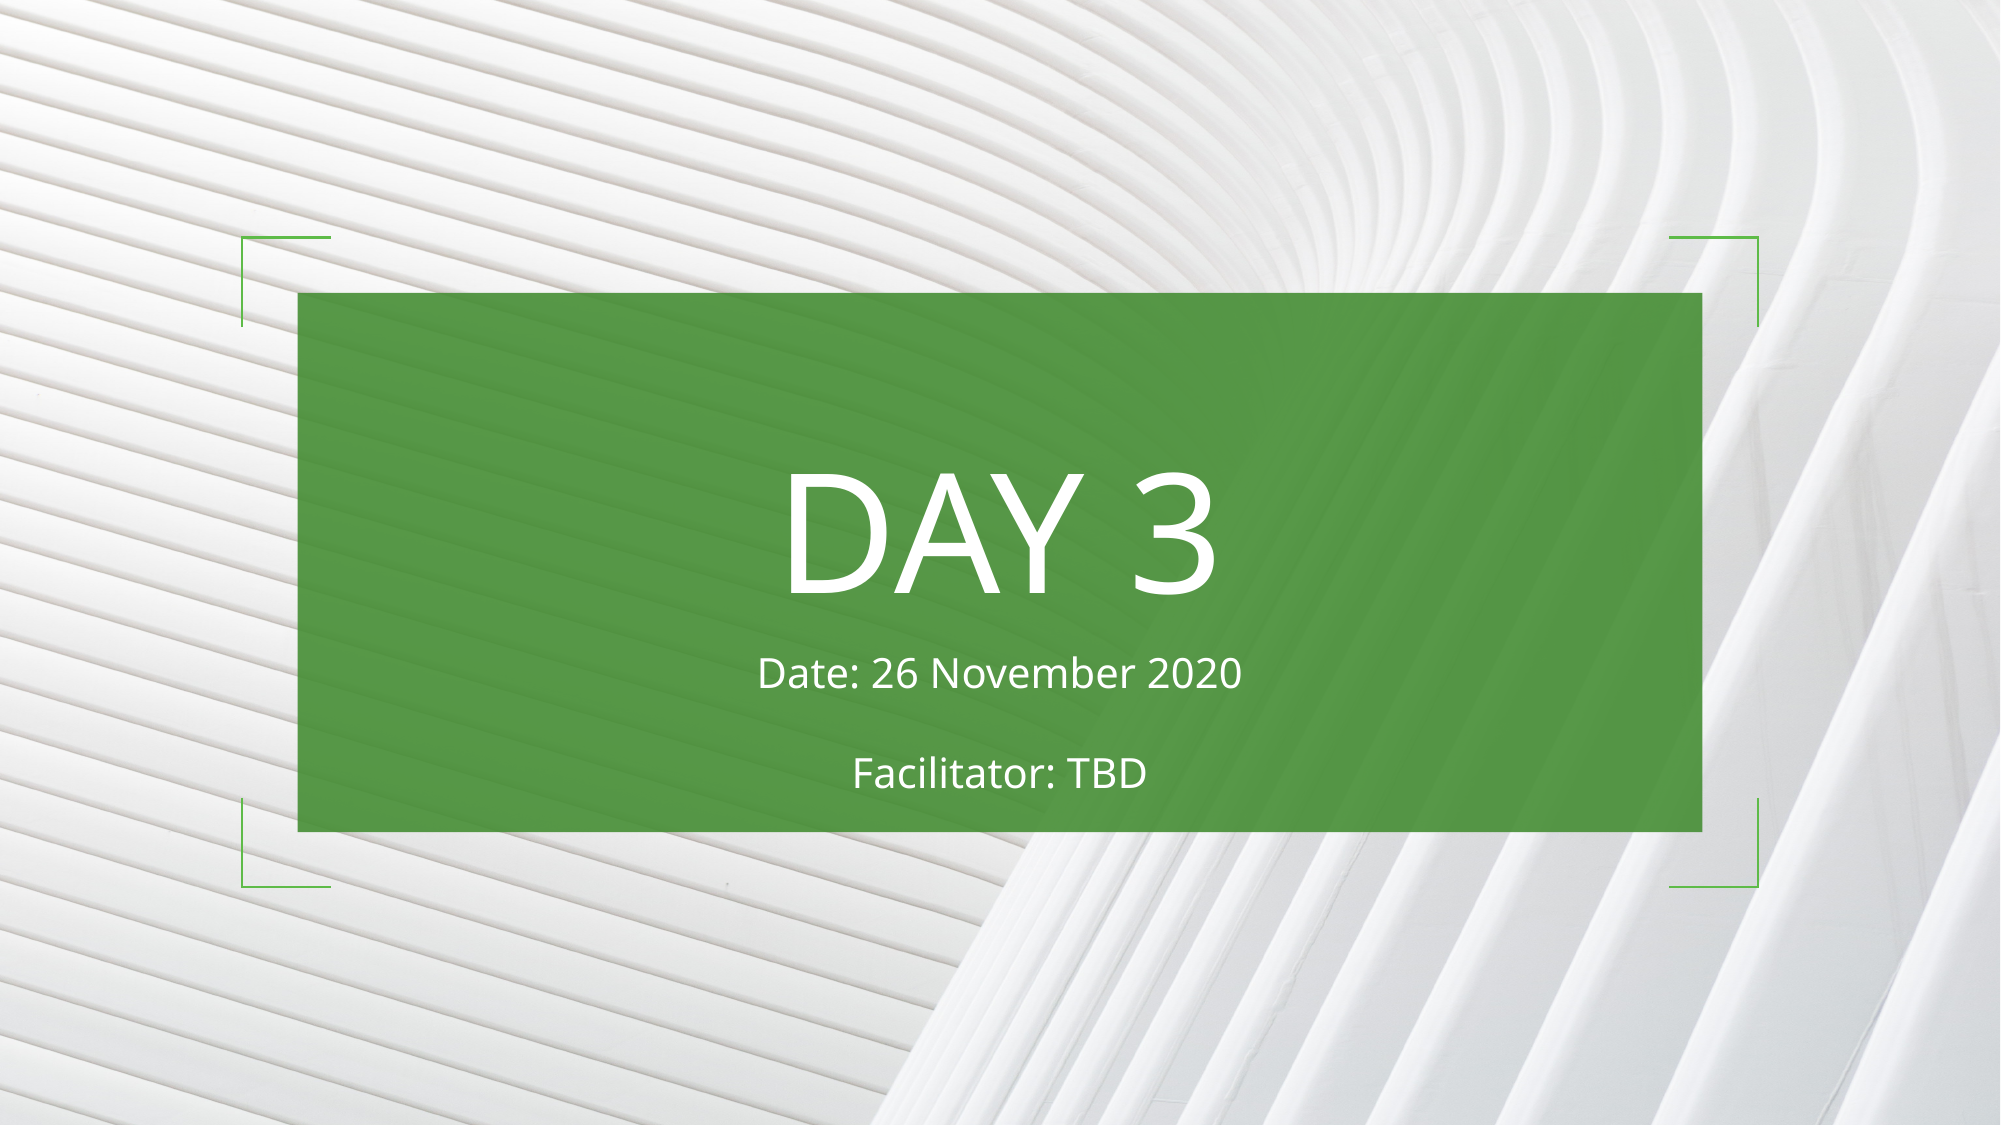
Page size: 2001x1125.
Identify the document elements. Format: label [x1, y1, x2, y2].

text_box [241, 237, 1759, 888]
picture [0, 0, 2001, 1125]
